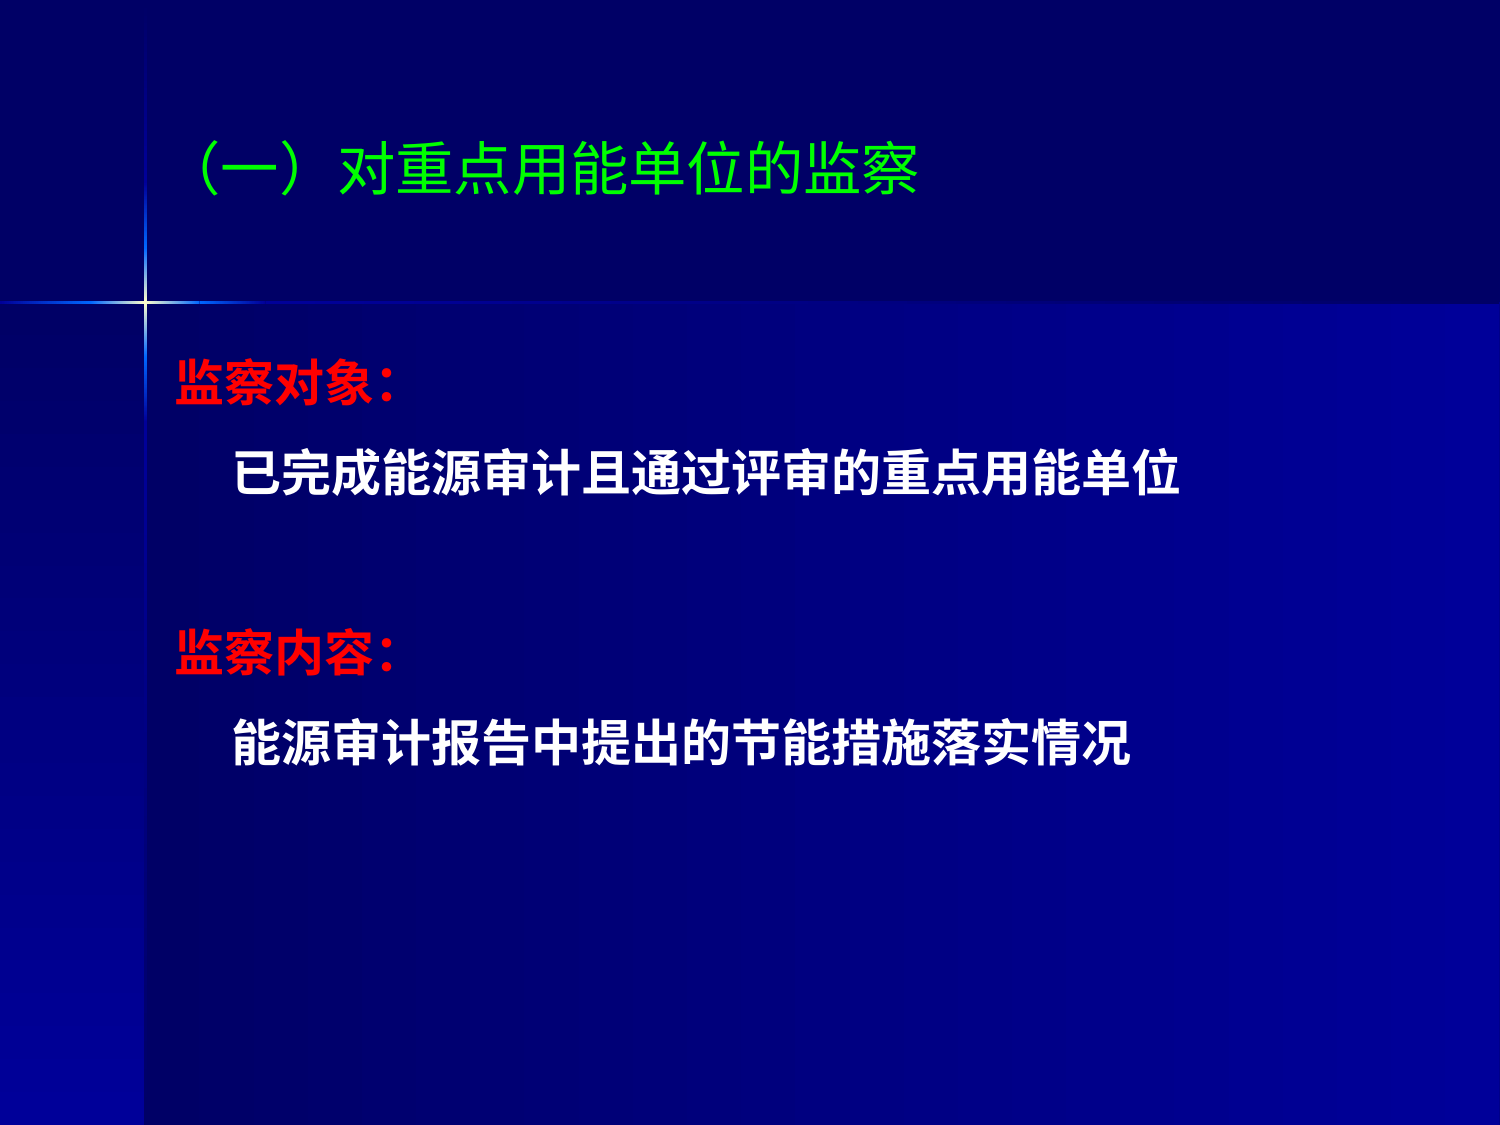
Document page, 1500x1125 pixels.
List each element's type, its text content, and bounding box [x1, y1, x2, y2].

title （一）对重点用能单位的监察 [147, 49, 1413, 286]
list 监察对象： 已完成能源审计且通过评审的重点用能单位 监察内容： 能源审计报告中提出的节能措施落实情况 [159, 314, 1413, 1001]
